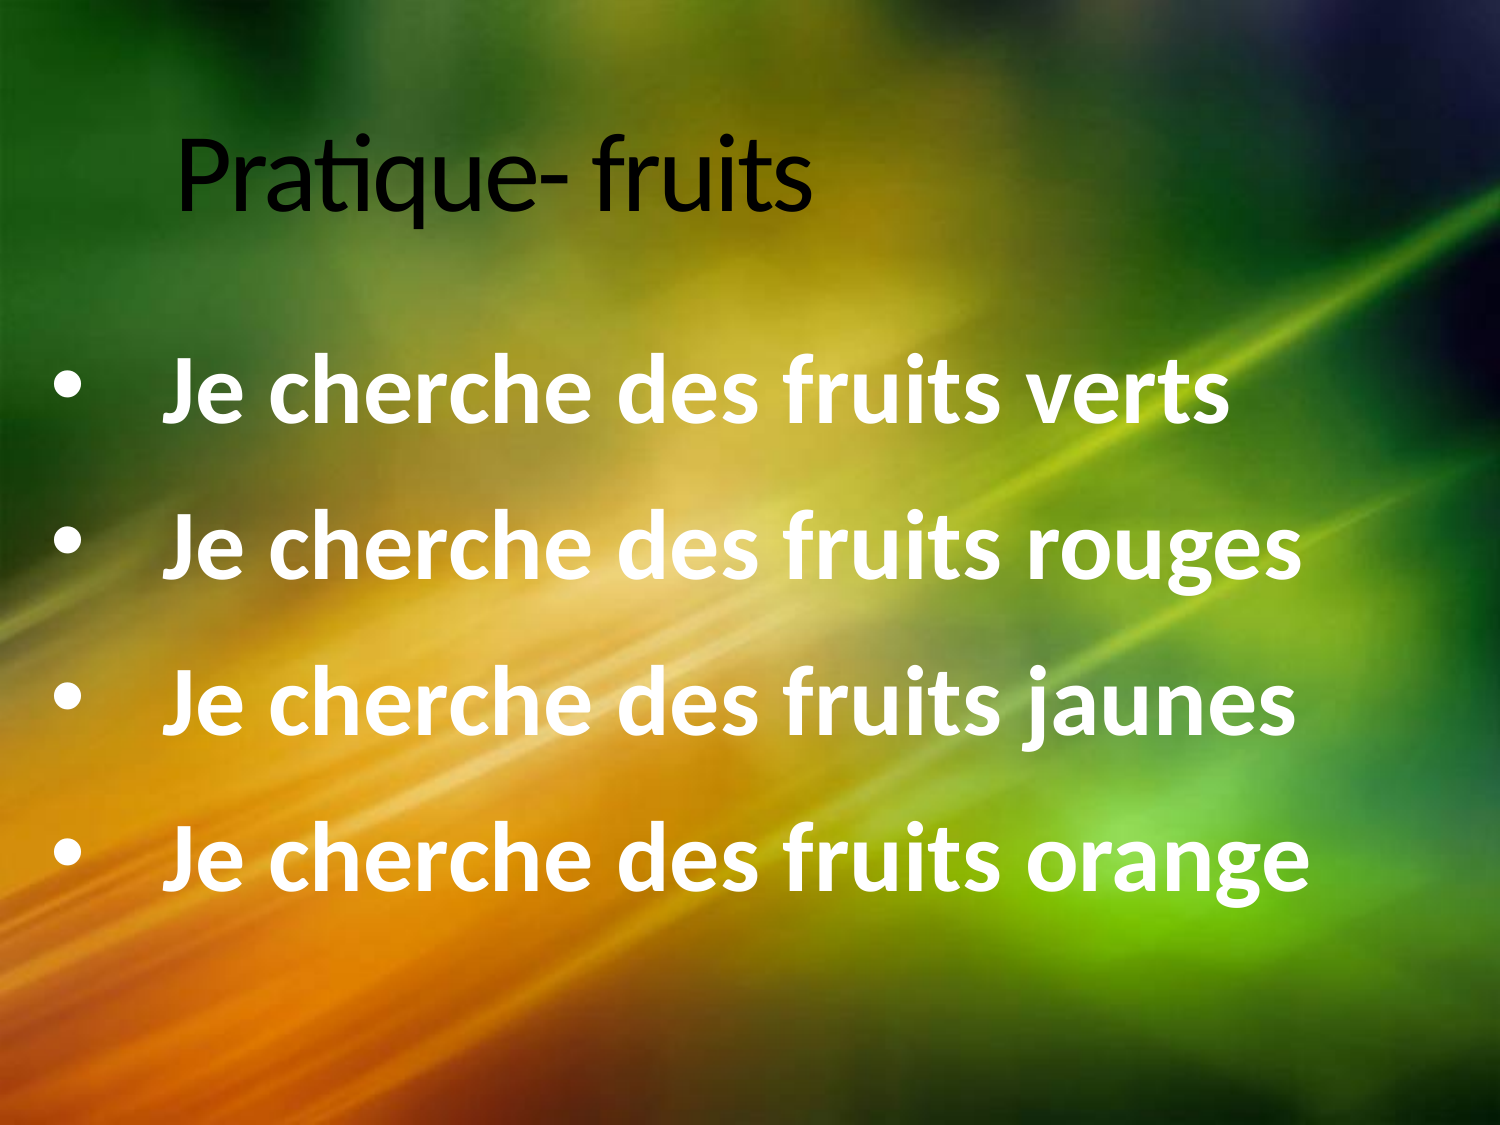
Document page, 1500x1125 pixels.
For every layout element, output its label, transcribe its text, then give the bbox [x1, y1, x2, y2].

subtitle Je cherche des fruits verts Je cherche des fruits rouges Je cherche des fruits jaunes Je cherche des fruits orange [50, 287, 1475, 1038]
picture [0, 0, 1500, 1125]
title Pratique- fruits [174, 50, 1331, 287]
